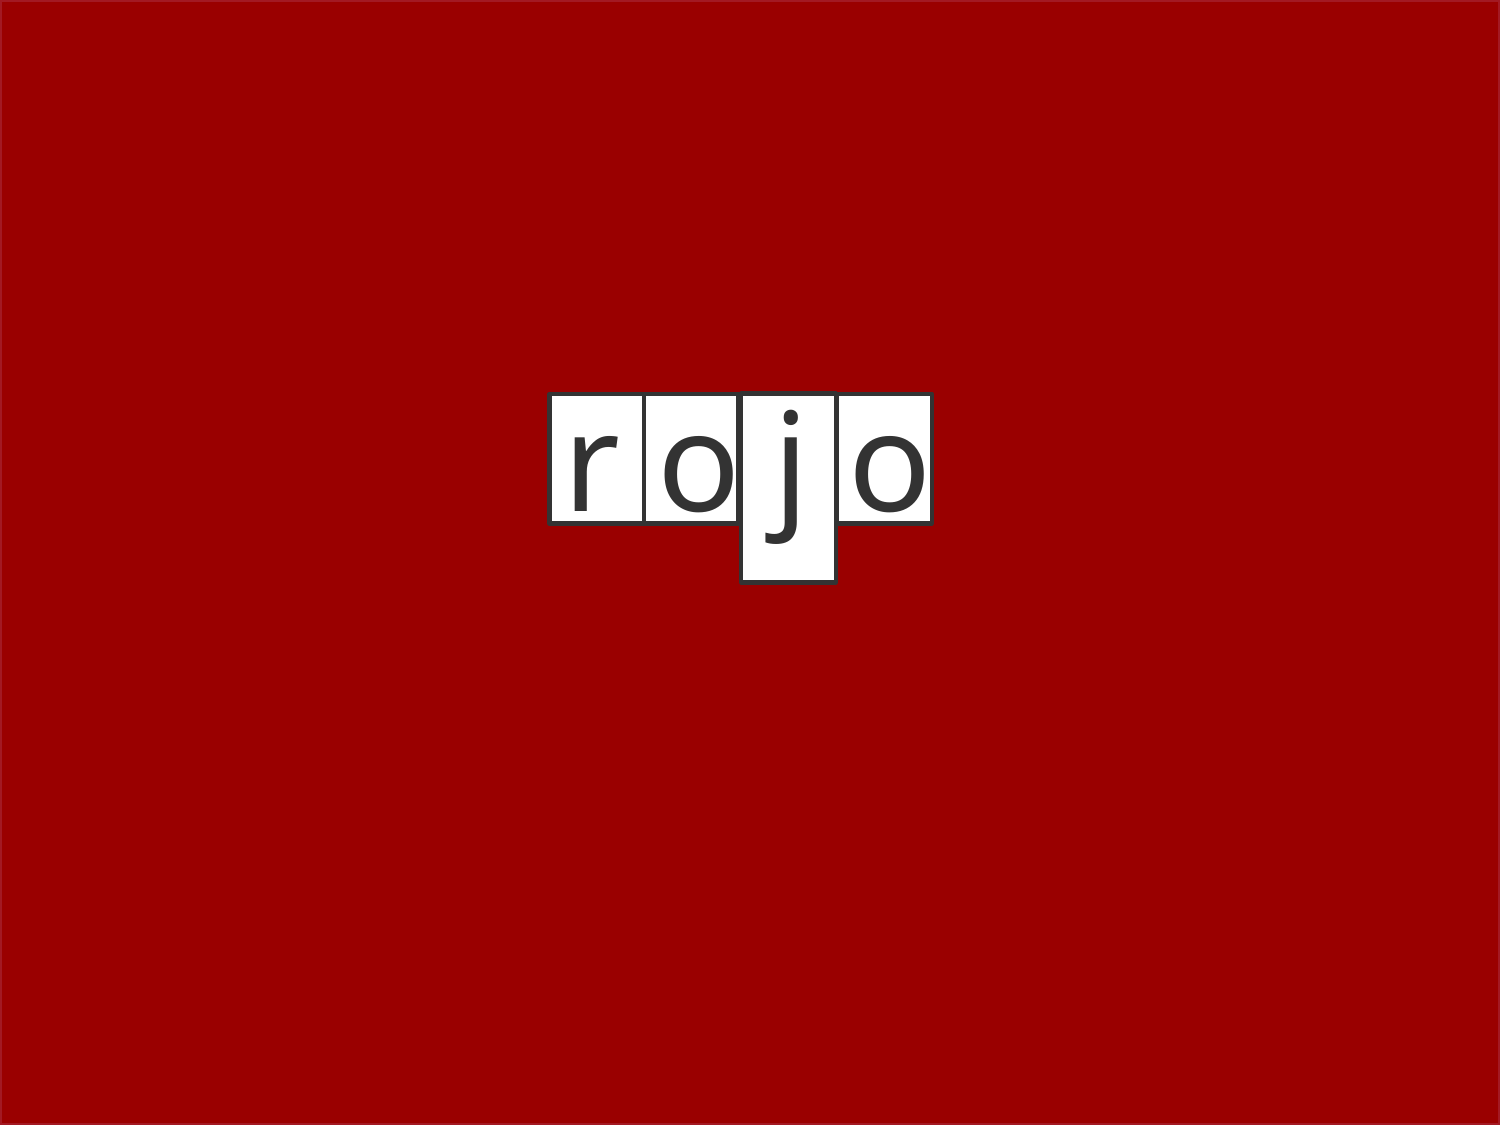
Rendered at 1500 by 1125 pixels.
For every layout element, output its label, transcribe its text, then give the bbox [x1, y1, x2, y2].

text_box [0, 0, 1500, 1125]
text_box o [642, 366, 738, 547]
text_box [928, 392, 934, 526]
text_box r [549, 366, 642, 547]
text_box o [833, 366, 928, 547]
text_box j [743, 366, 833, 547]
text_box [739, 391, 838, 585]
